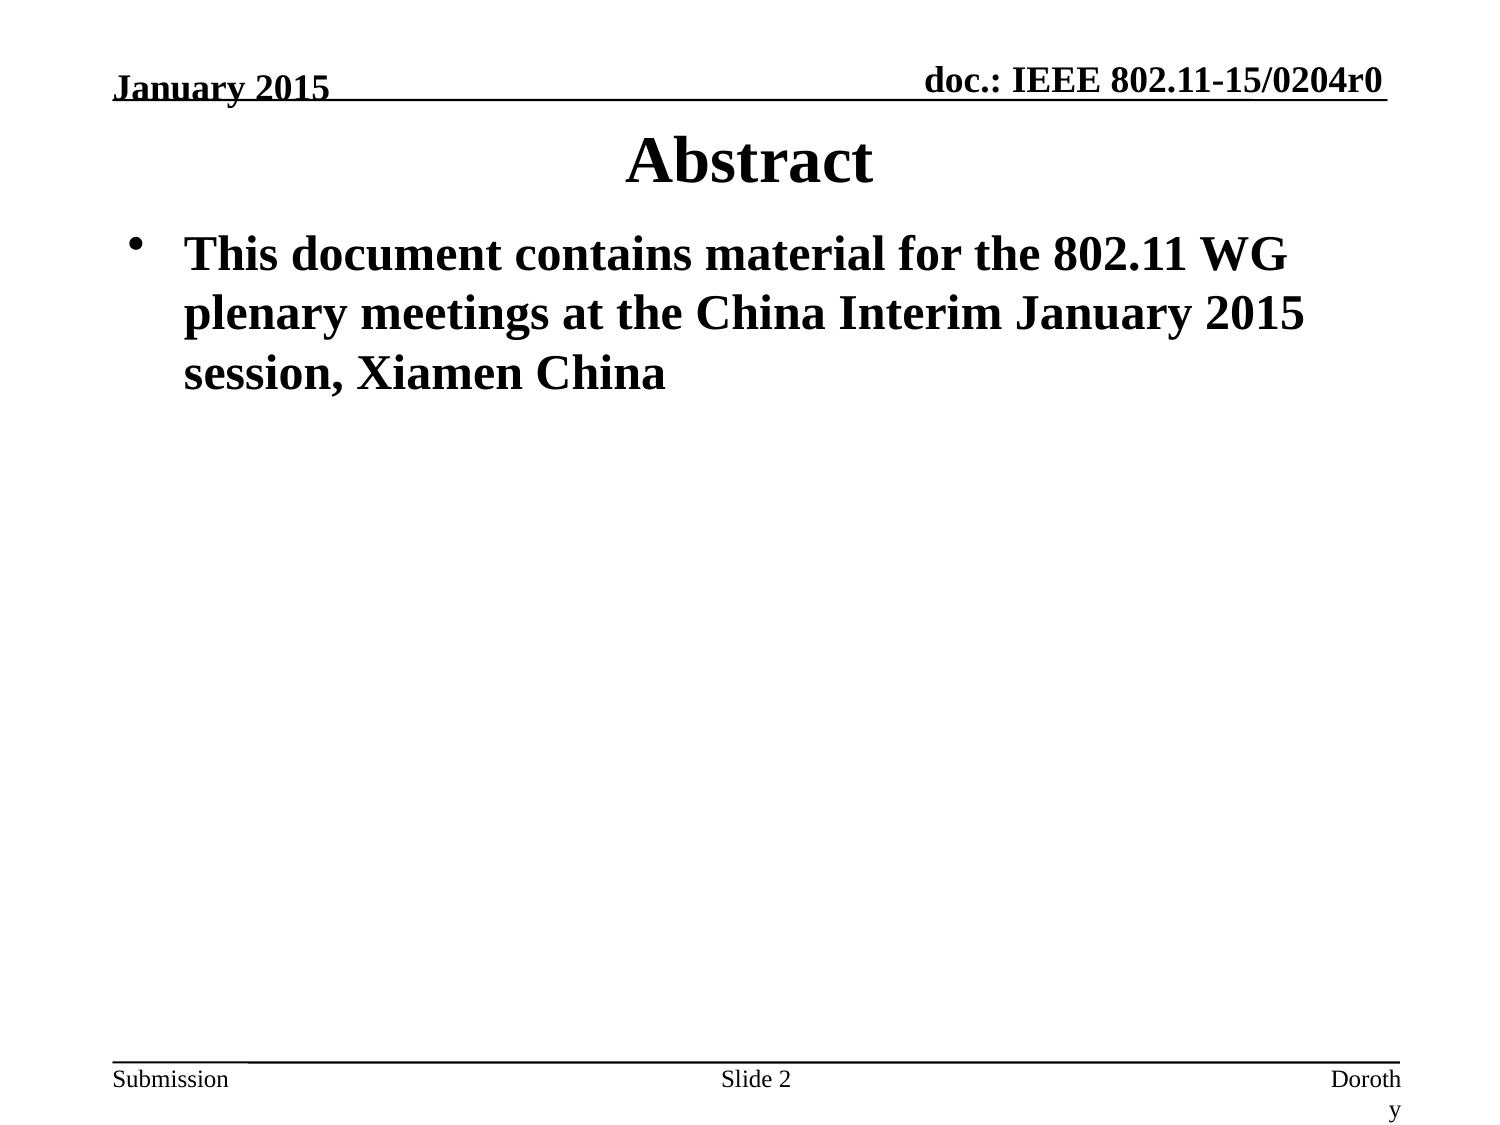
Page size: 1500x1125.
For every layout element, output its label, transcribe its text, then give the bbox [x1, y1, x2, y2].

title Abstract [112, 112, 1388, 201]
slide_number Slide 2 [712, 1061, 800, 1093]
list This document contains material for the 802.11 WG plenary meetings at the China Interim January 2015 session, Xiamen China [112, 212, 1413, 1038]
footer Dorothy Stanley, Aruba Networks [1324, 1061, 1402, 1093]
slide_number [112, 62, 401, 109]
